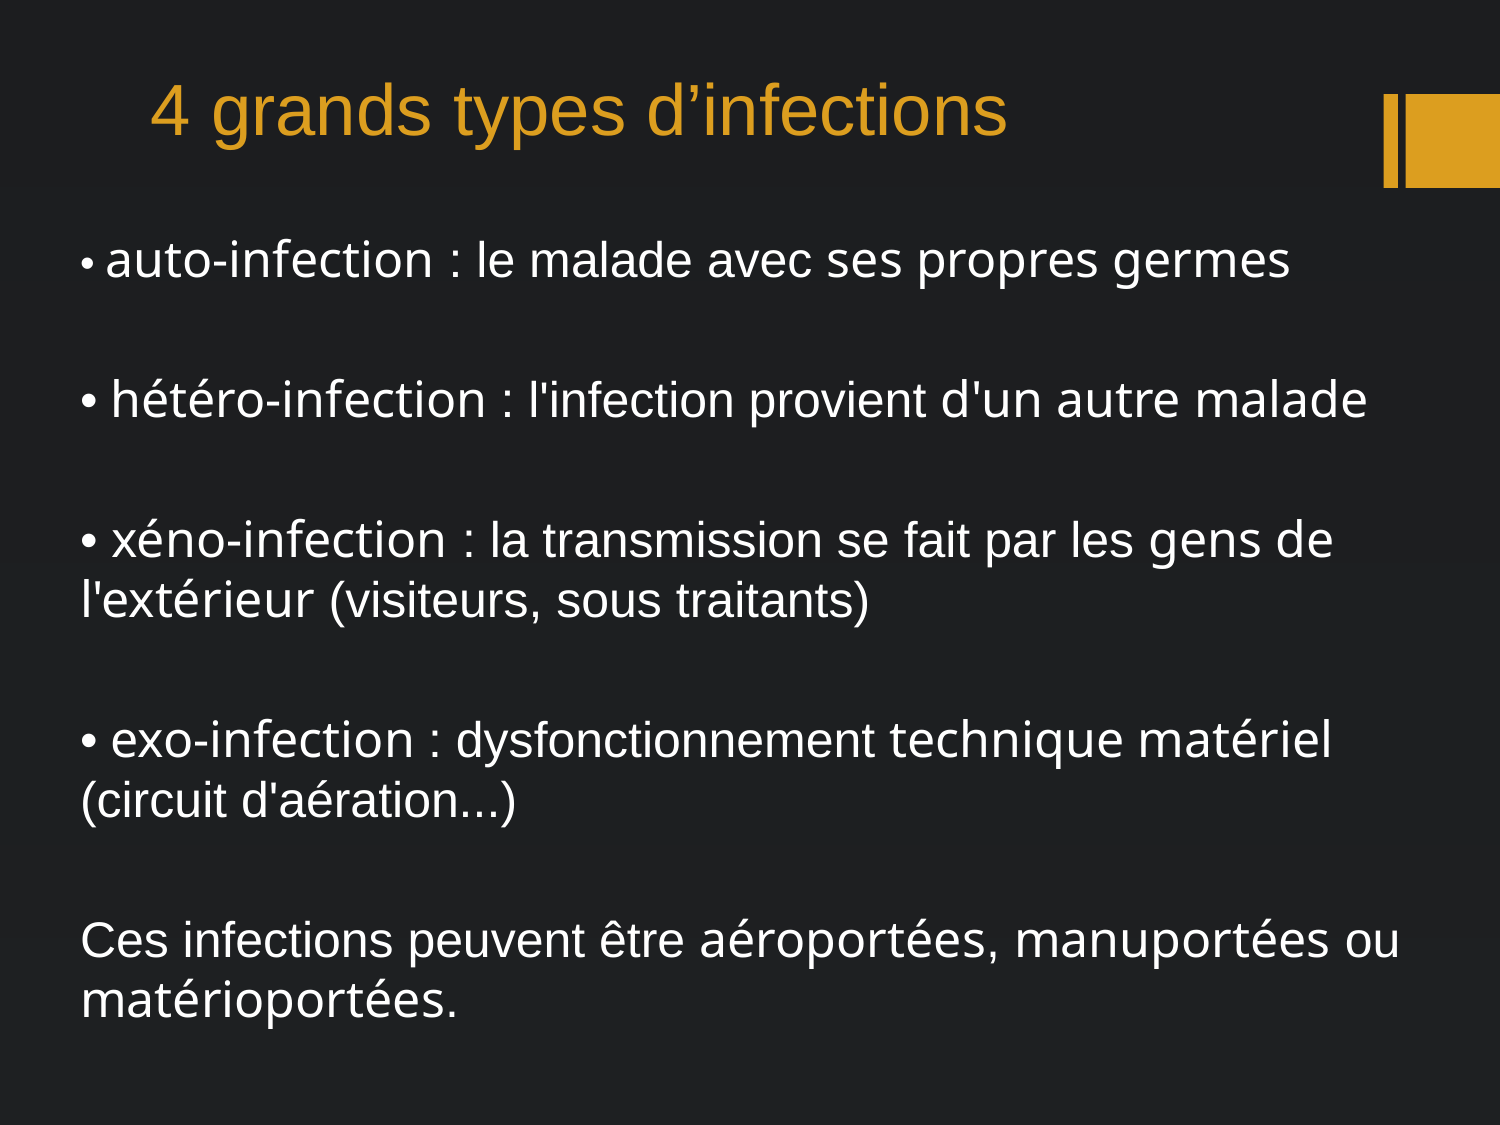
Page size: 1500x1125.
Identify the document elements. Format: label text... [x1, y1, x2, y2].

list • auto-infection : le malade avec ses propres germes • hétéro-infection : l'infection provient d'un autre malade • xéno-infection : la transmission se fait par les gens de l'extérieur (visiteurs, sous traitants) • exo-infection : dysfonctionnement technique matériel (circuit d'aération...) Ces infections peuvent être aéroportées, manuportées ou matérioportées. [64, 219, 1471, 1083]
title 4 grands types d’infections [135, 54, 1336, 219]
